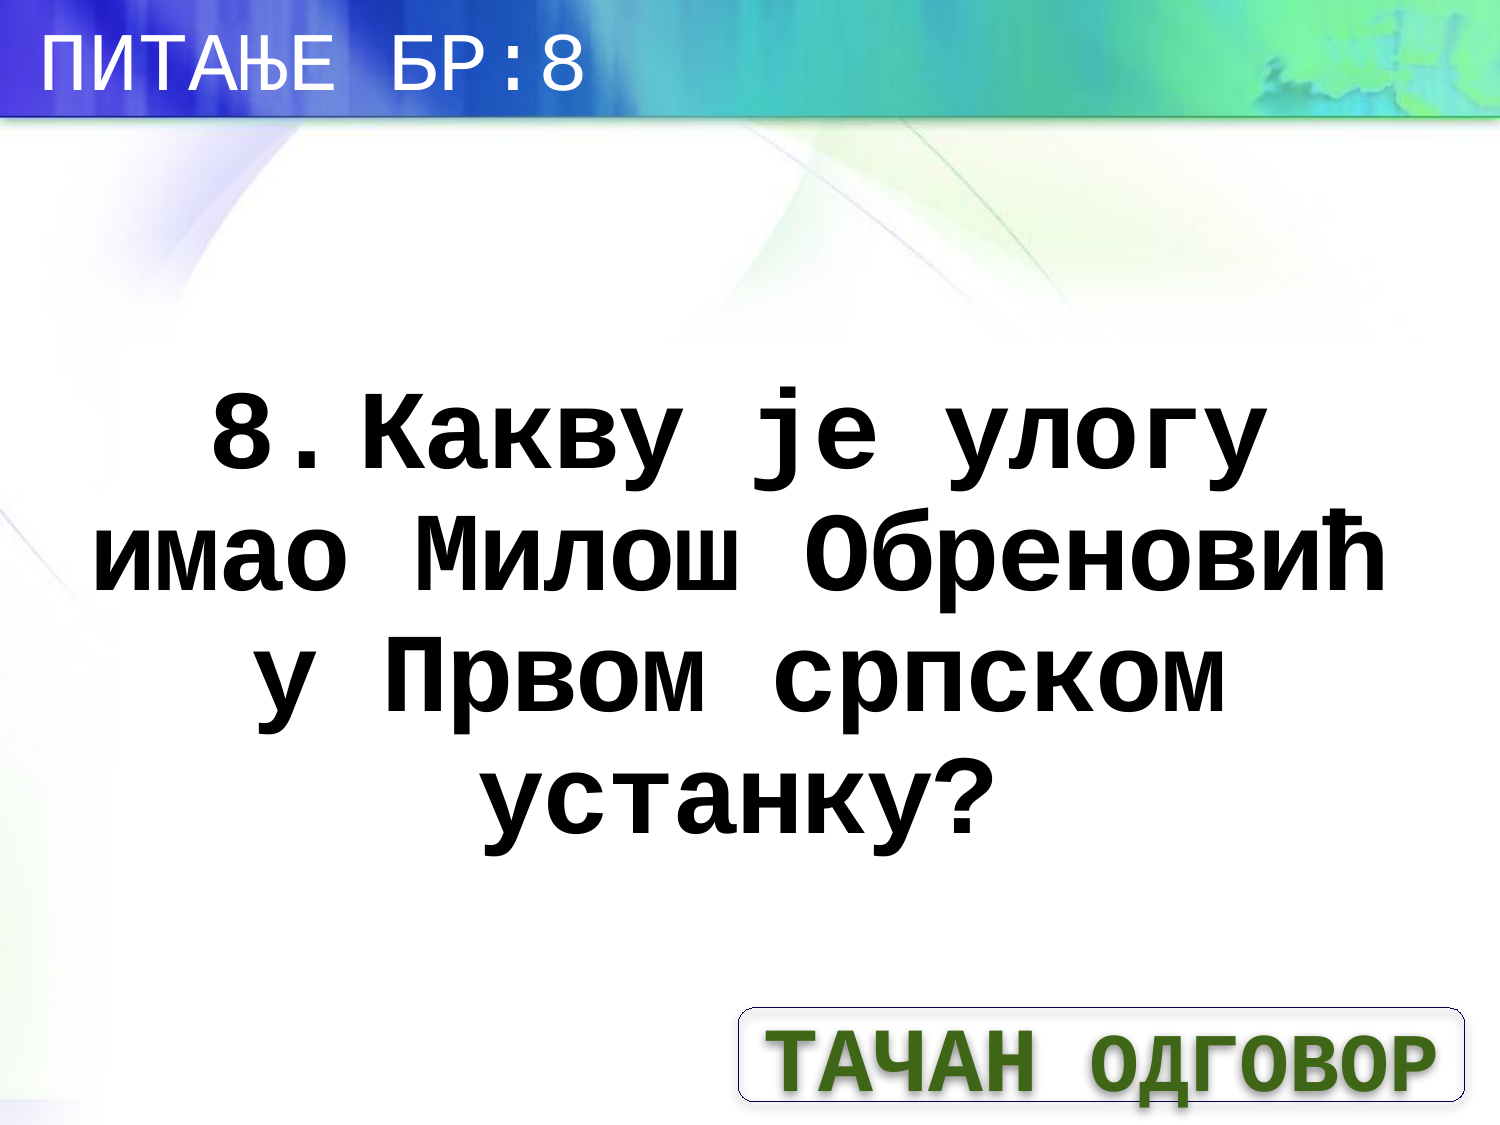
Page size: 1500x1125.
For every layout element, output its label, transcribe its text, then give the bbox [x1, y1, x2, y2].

title 8. Какву је улогу имао Милош Обреновић у Првом српском устанку? [64, 338, 1413, 892]
text_box ТАЧАН ОДГОВОР [738, 1007, 1465, 1102]
picture [0, 0, 1500, 1125]
text_box ПИТАЊЕ БР:8 [23, 0, 621, 115]
